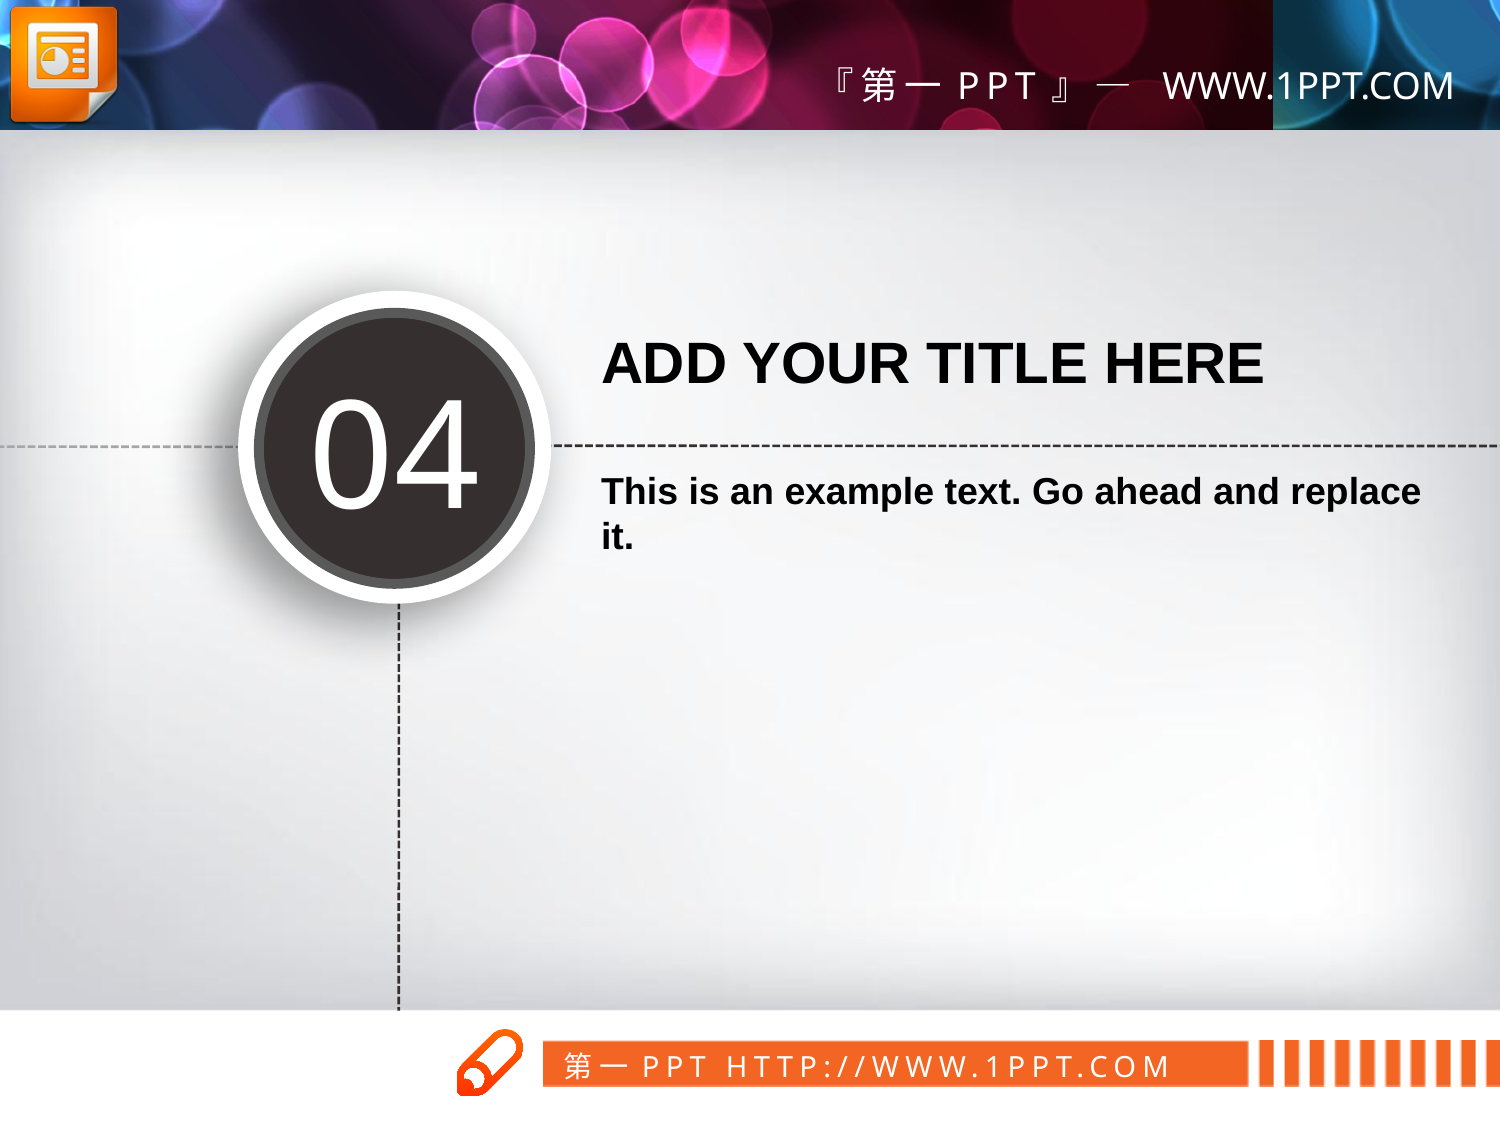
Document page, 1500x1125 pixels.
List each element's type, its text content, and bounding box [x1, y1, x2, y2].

picture [543, 1040, 1500, 1087]
text_box ADD YOUR TITLE HERE [584, 305, 1397, 415]
picture [0, 447, 1500, 1012]
text_box 04 [256, 310, 532, 586]
picture [0, 0, 1500, 446]
text_box [236, 288, 554, 445]
text_box This is an example text. Go ahead and replace it. [584, 458, 1456, 567]
text_box [236, 455, 554, 606]
